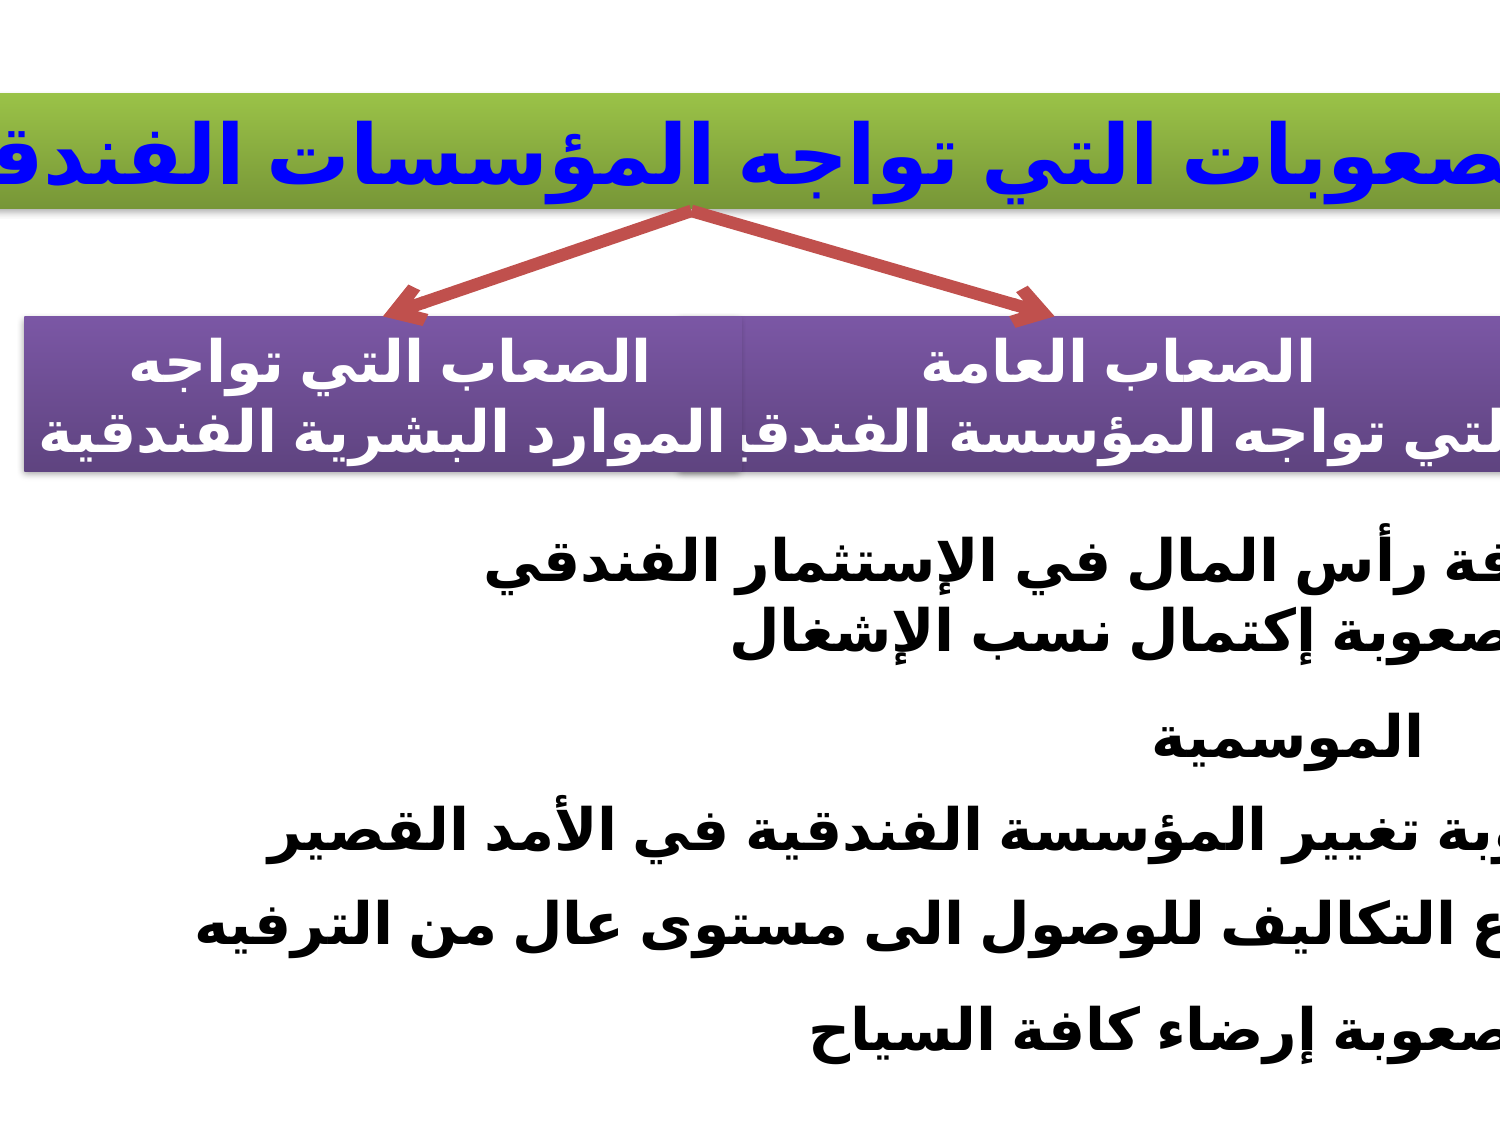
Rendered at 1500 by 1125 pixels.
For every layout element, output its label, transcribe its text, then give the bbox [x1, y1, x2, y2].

text_box صعوبة تغيير المؤسسة الفندقية في الأمد القصير [238, 785, 1500, 870]
text_box صعوبة إكتمال نسب الإشغال [699, 585, 1500, 671]
text_box كثافة رأس المال في الإستثمار الفندقي [453, 515, 1500, 601]
text_box الصعوبات التي تواجه المؤسسات الفندقية [0, 93, 1500, 209]
text_box صعوبة إرضاء كافة السياح [793, 984, 1500, 1070]
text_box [140, 210, 1402, 474]
text_box إرتفاع التكاليف للوصول الى مستوى عال من الترفيه [180, 878, 1500, 964]
text_box الموسمية [1136, 691, 1439, 777]
